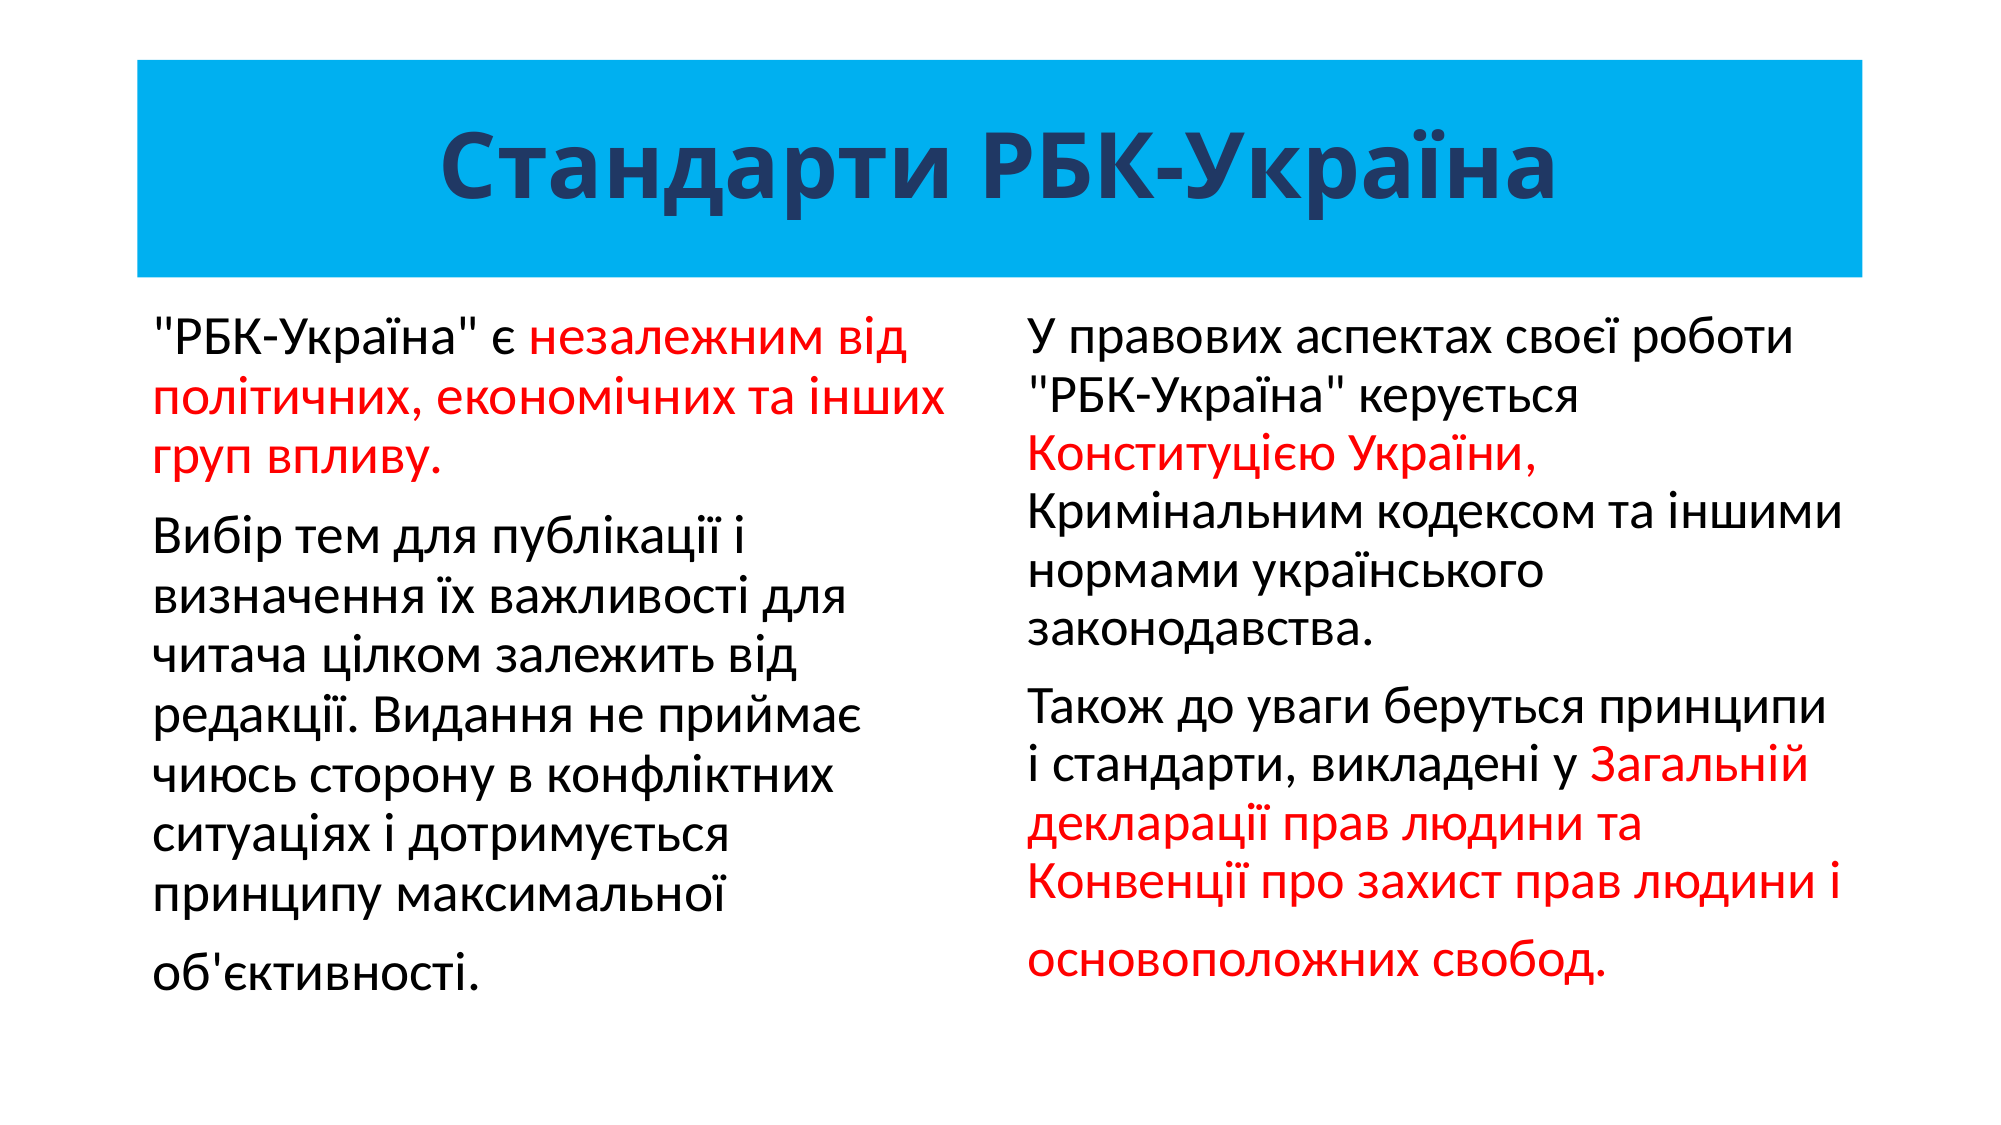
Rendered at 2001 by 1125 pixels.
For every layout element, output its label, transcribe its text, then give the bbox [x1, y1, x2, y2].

title Стандарти РБК-Україна [137, 59, 1863, 278]
list "РБК-Україна" є незалежним від політичних, економічних та інших груп впливу. Вибір тем для публікації і визначення їх важливості для читача цілком залежить від редакції. Видання не приймає чиюсь сторону в конфліктних ситуаціях і дотримується принципу максимальної об'єктивності. [137, 299, 988, 1014]
list У правових аспектах своєї роботи "РБК-Україна" керується Конституцією України, Кримінальним кодексом та іншими нормами українського законодавства. Також до уваги беруться принципи і стандарти, викладені у Загальній декларації прав людини та Конвенції про захист прав людини і основоположних свобод. [1012, 299, 1863, 1014]
